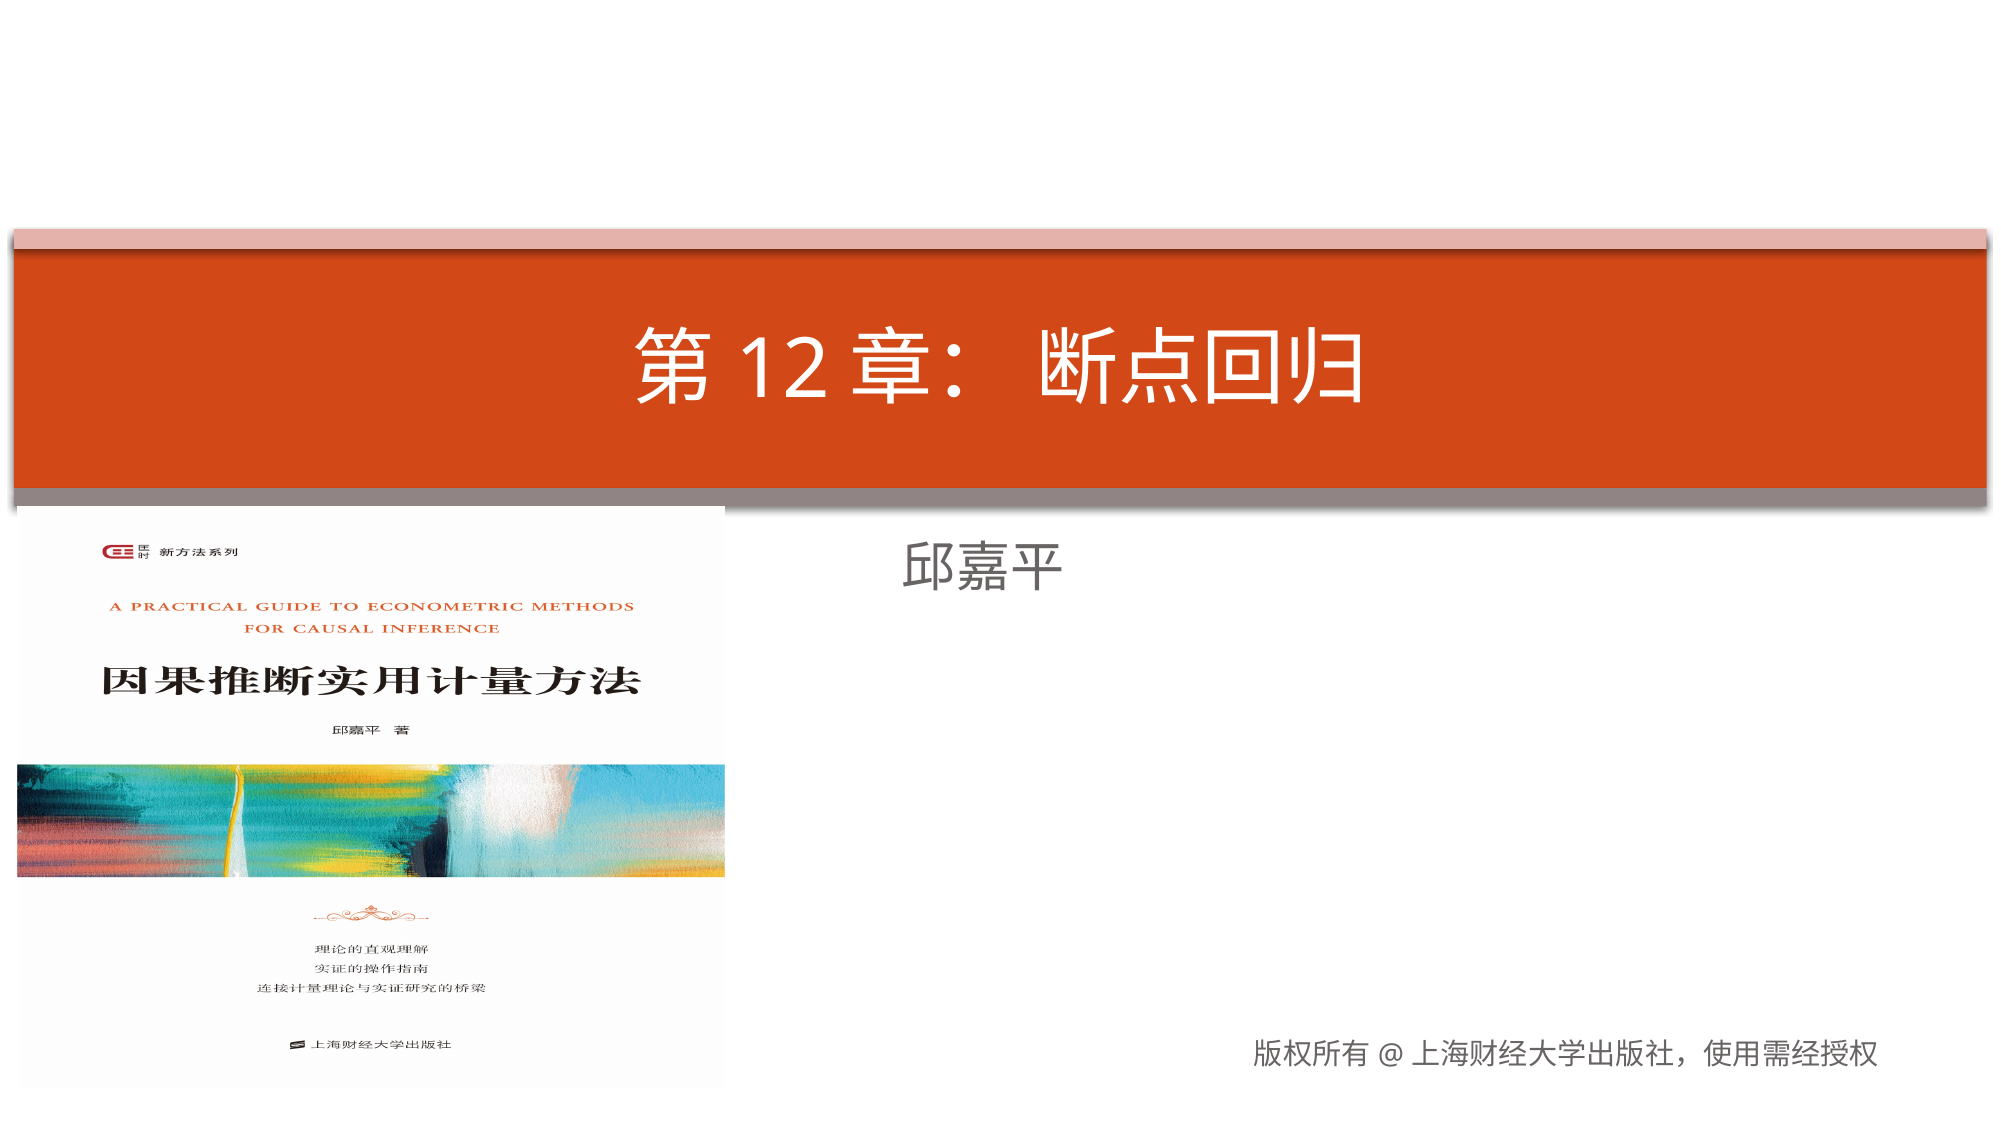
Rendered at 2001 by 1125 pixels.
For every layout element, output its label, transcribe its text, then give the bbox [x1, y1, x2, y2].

picture [16, 506, 725, 1088]
footer 版权所有@上海财经大学出版社，使用需经授权 [1133, 1015, 2000, 1091]
title 第12章： 断点回归 [99, 247, 1900, 489]
subtitle 邱嘉平 [729, 525, 1684, 788]
